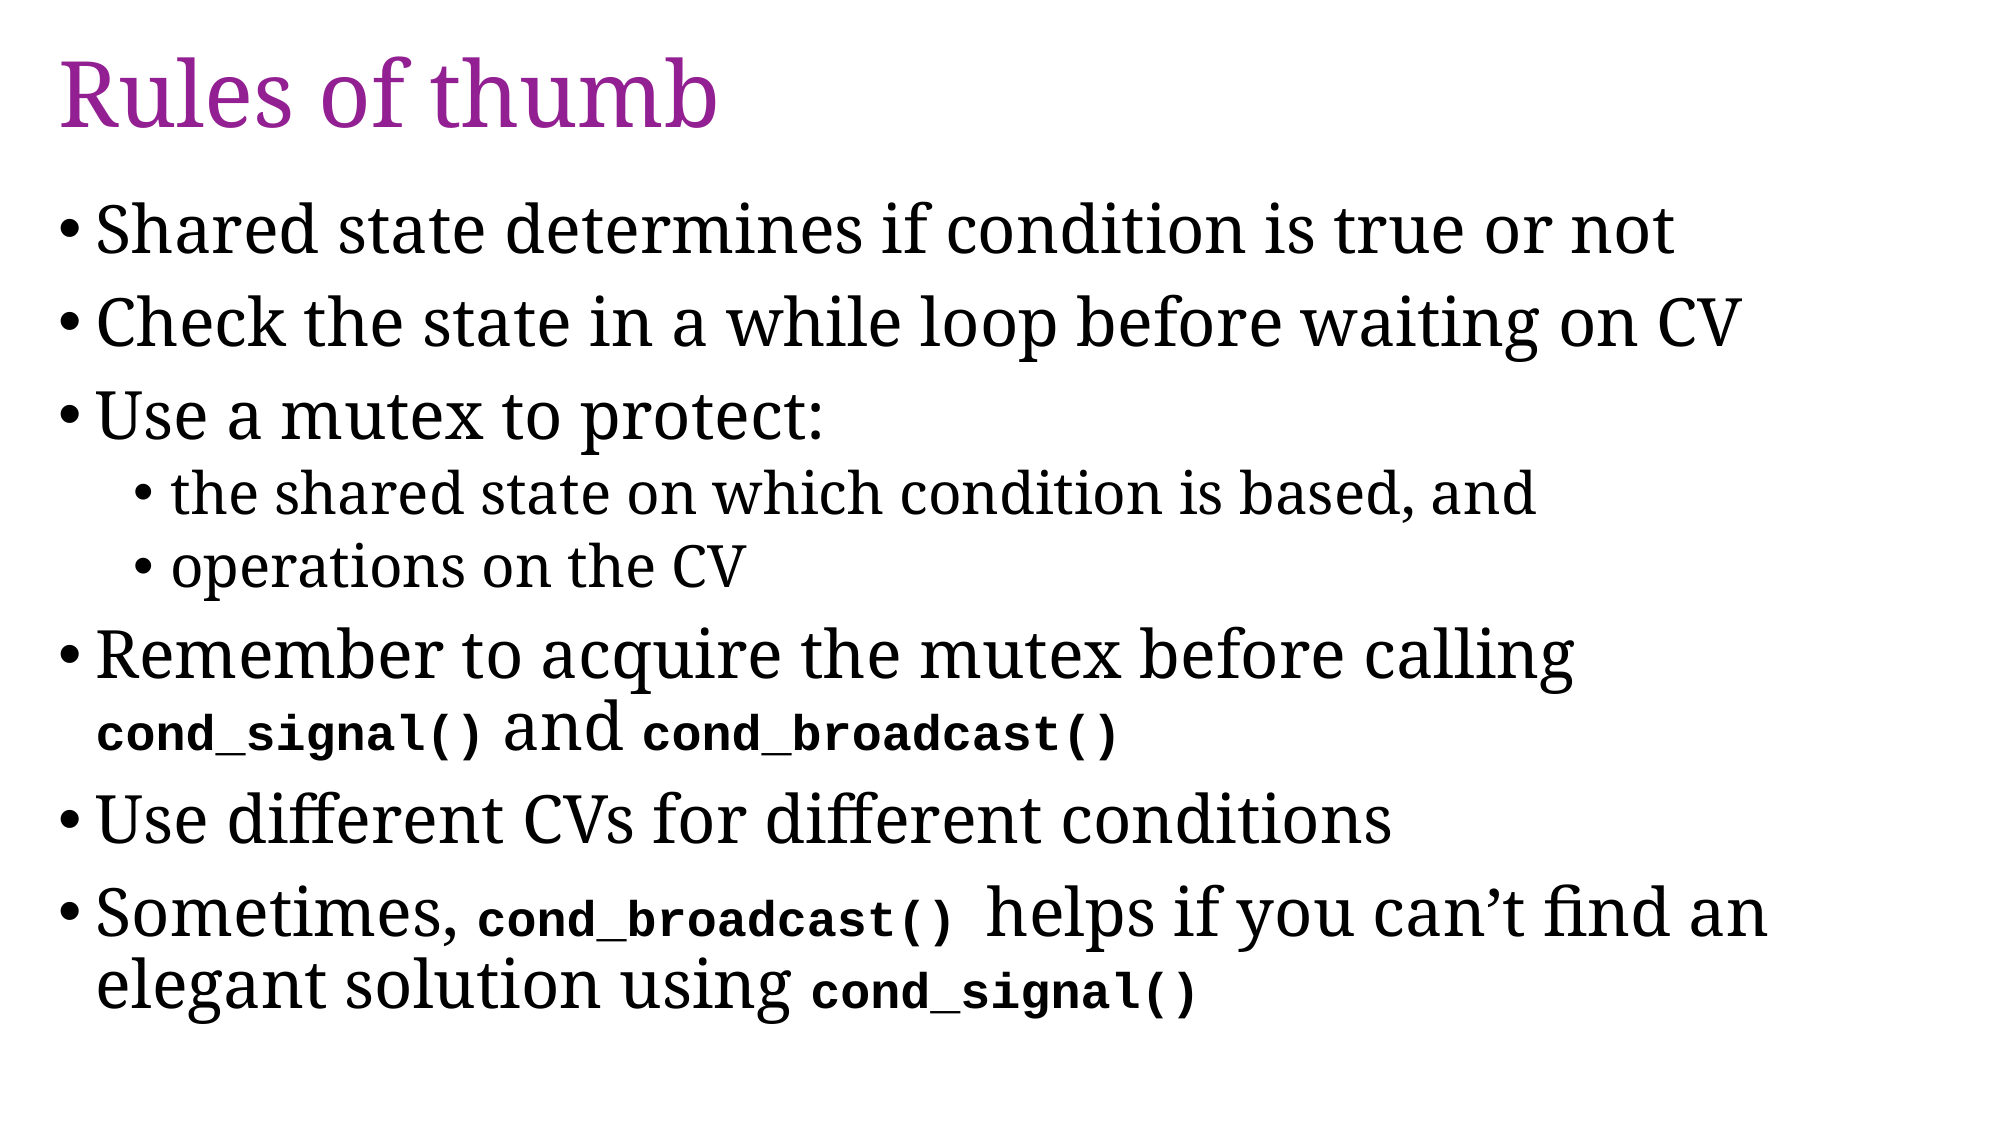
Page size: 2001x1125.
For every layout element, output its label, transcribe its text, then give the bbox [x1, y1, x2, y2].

title Rules of thumb [43, 25, 1953, 171]
list Shared state determines if condition is true or not Check the state in a while loop before waiting on CV Use a mutex to protect: the shared state on which condition is based, and operations on the CV Remember to acquire the mutex before calling cond_signal() and cond_broadcast() Use different CVs for different conditions Sometimes, cond_broadcast() helps if you can’t find an elegant solution using cond_signal() [43, 188, 1953, 1106]
